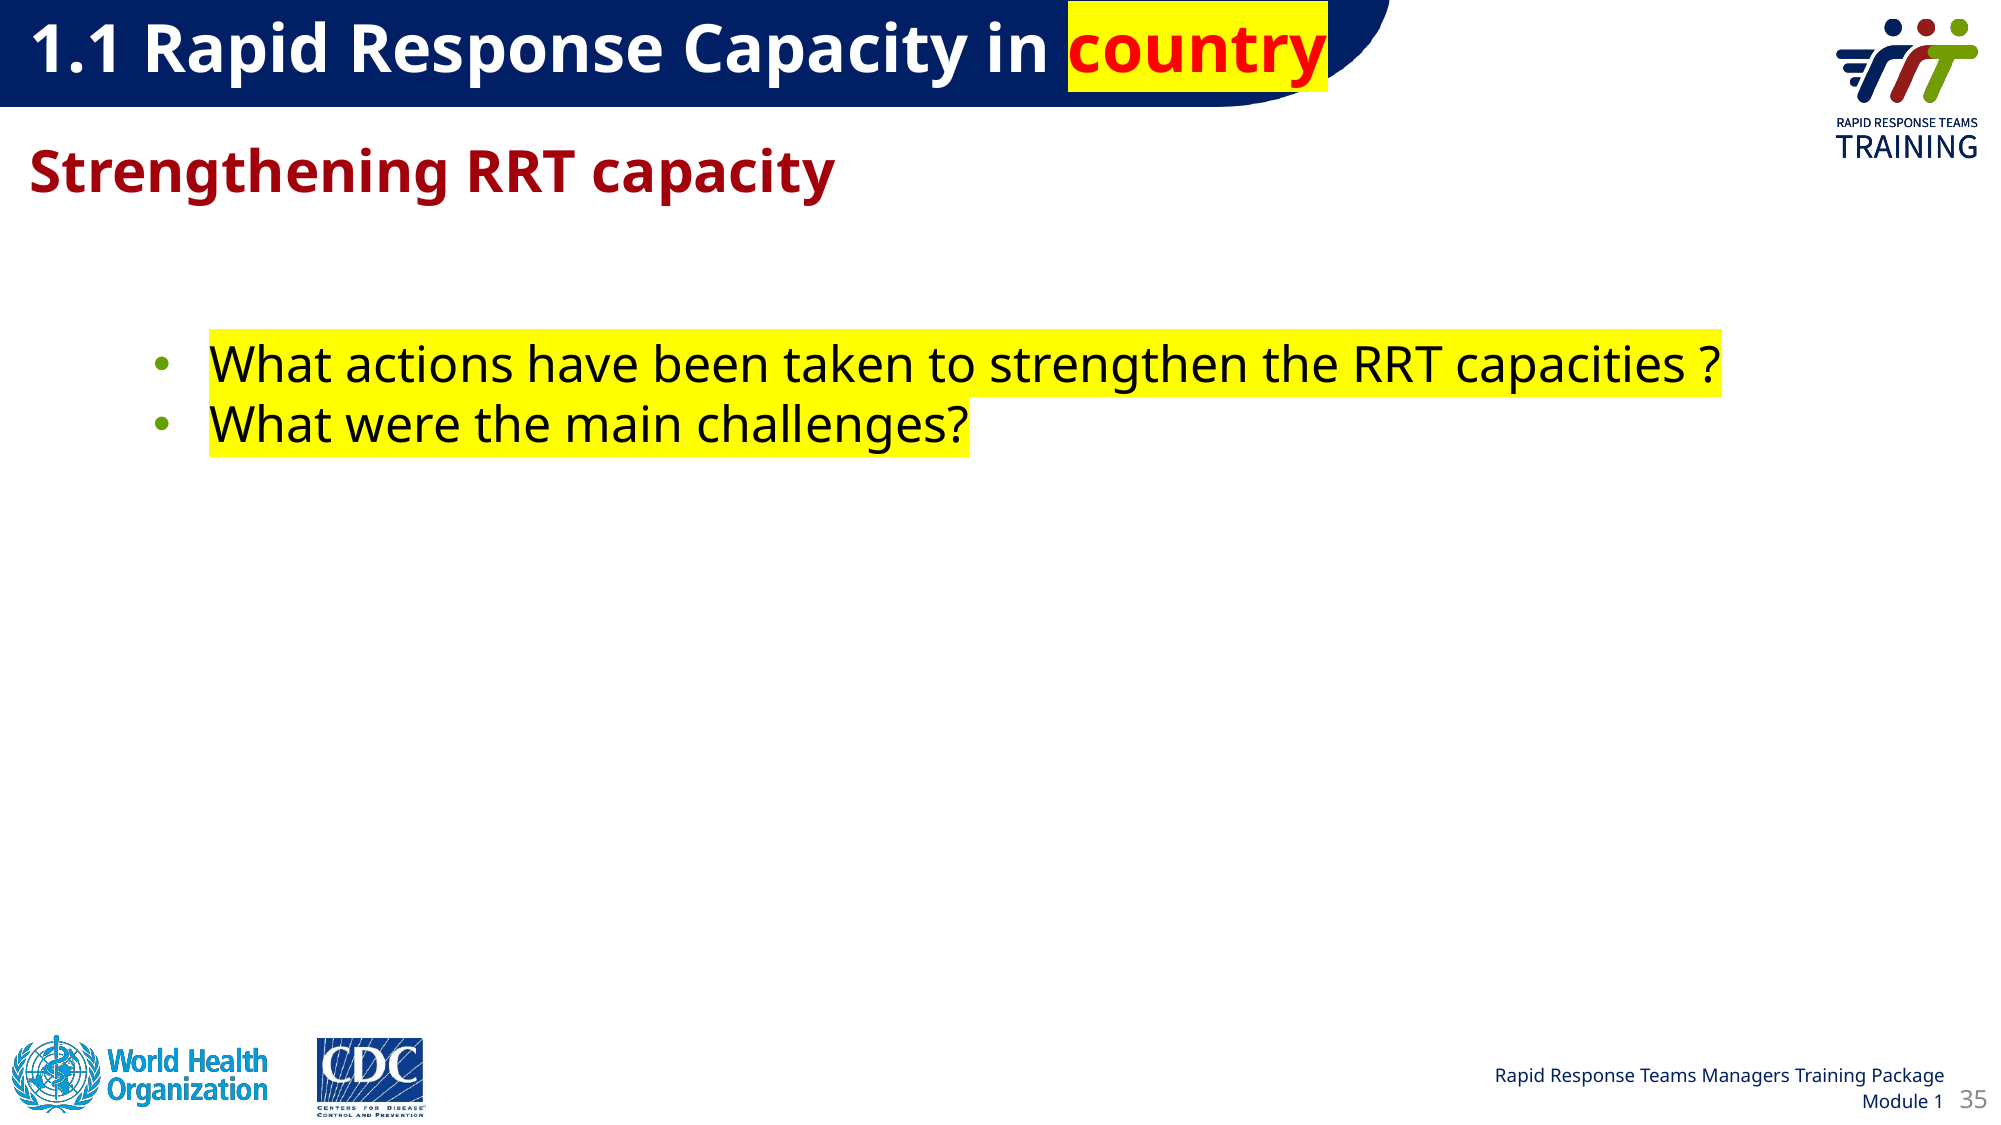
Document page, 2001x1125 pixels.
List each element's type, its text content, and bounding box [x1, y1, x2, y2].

list Strengthening RRT capacity [21, 134, 1534, 238]
picture [12, 1083, 48, 1113]
picture [24, 1054, 36, 1087]
picture [12, 1035, 54, 1068]
picture [1835, 19, 1978, 167]
picture [34, 1054, 43, 1078]
text_box 35 [1560, 1075, 1996, 1121]
picture [0, 0, 1390, 107]
picture [317, 1038, 426, 1117]
text_box 1.1 Rapid Response Capacity in country [22, 7, 1534, 110]
picture [59, 1035, 267, 1113]
picture [46, 1056, 54, 1062]
picture [22, 1062, 26, 1077]
list What actions have been taken to strengthen the RRT capacities ? What were the main challenges? [145, 331, 1867, 969]
picture [50, 1108, 62, 1113]
picture [30, 1083, 37, 1091]
picture [40, 1062, 47, 1070]
picture [71, 1053, 90, 1091]
picture [36, 1088, 78, 1105]
